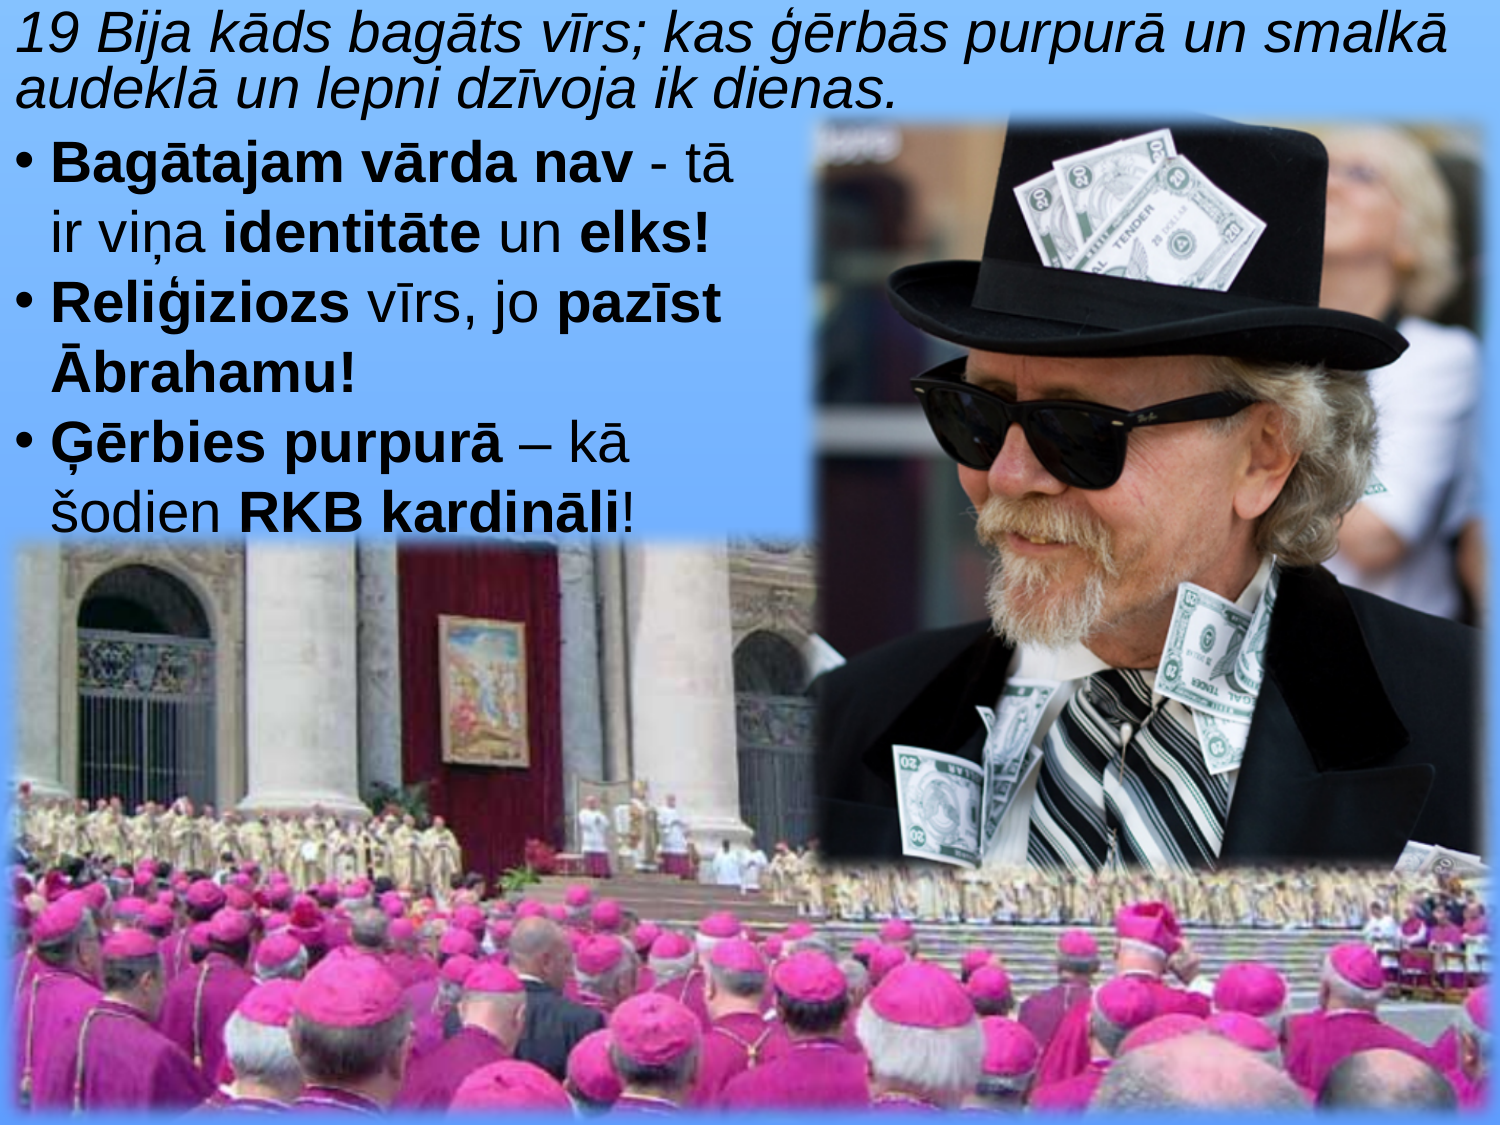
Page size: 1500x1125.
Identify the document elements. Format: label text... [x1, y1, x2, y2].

text_box Bagātajam vārda nav - tā ir viņa identitāte un elks! Reliģiziozs vīrs, jo pazīst Ābrahamu! Ģērbies purpurā – kā šodien RKB kardināli! [0, 117, 791, 525]
list 19 Bija kāds bagāts vīrs; kas ģērbās purpurā un smalkā audeklā un lepni dzīvoja ik dienas. [0, 0, 1500, 117]
picture [0, 105, 1500, 1125]
